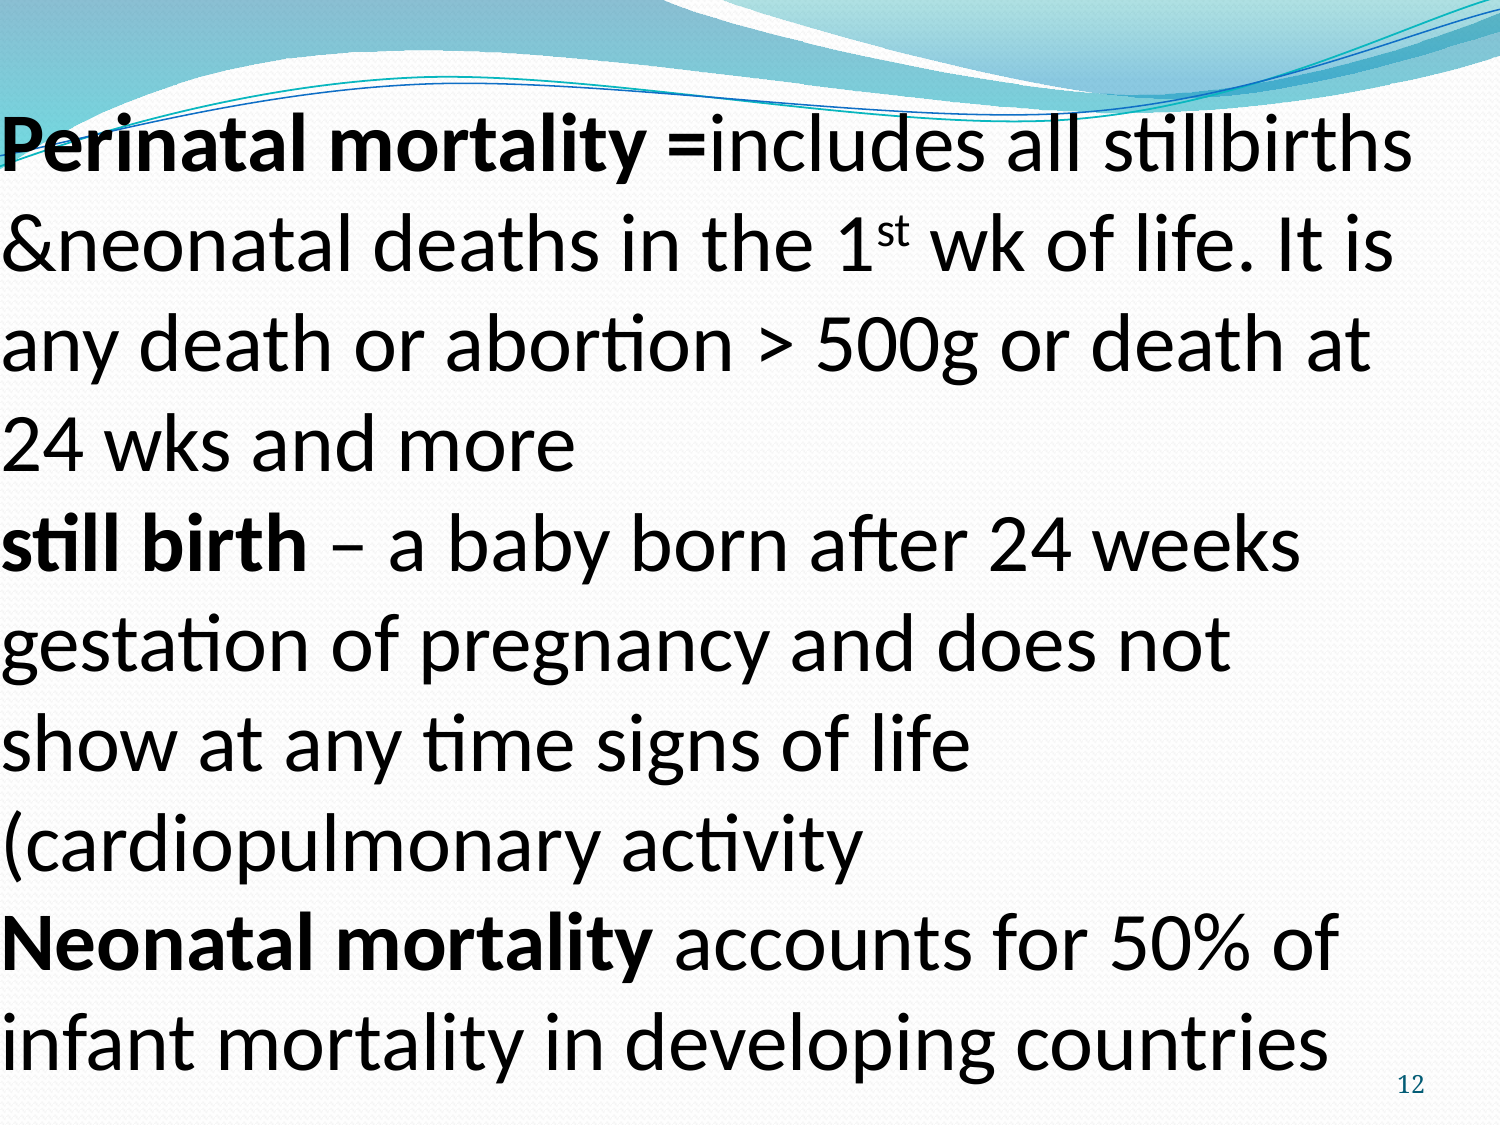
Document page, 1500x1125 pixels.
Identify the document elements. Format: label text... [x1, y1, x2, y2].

slide_number 12 [1299, 1042, 1425, 1103]
title Perinatal mortality =includes all stillbirths &neonatal deaths in the 1st wk of life. It is any death or abortion > 500g or death at 24 wks and more still birth – a baby born after 24 weeks gestation of pregnancy and does not show at any time signs of life (cardiopulmonary activity Neonatal mortality accounts for 50% of infant mortality in developing countries [0, 45, 1425, 1088]
